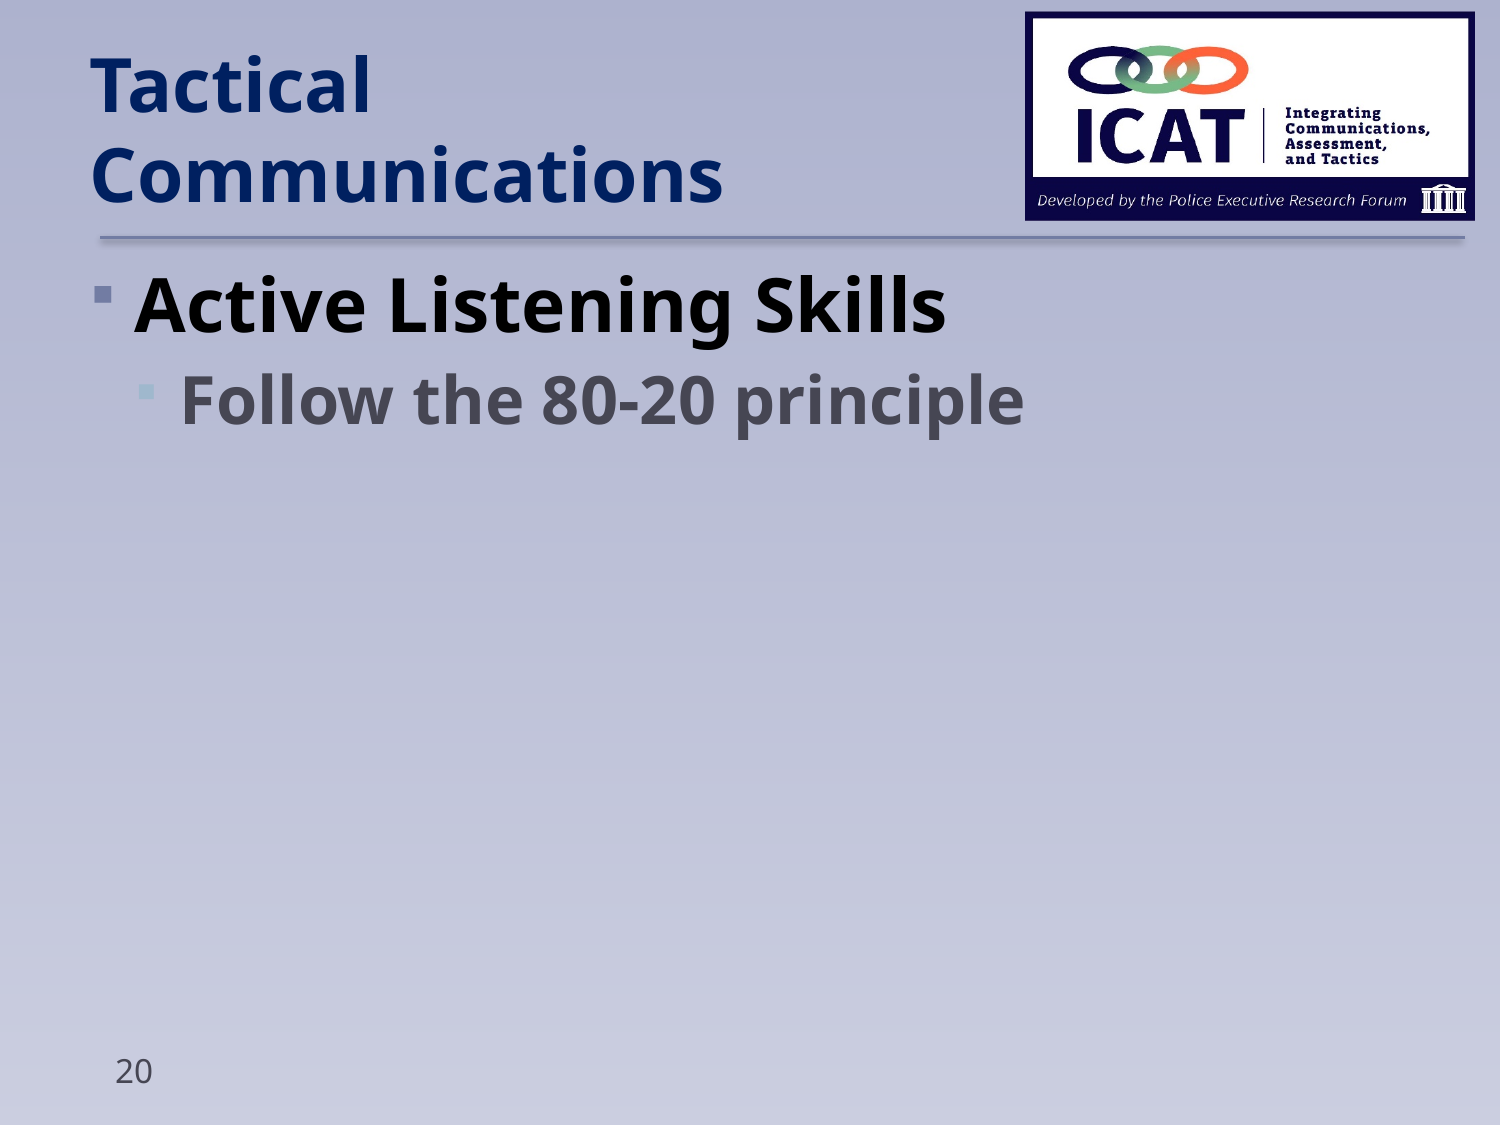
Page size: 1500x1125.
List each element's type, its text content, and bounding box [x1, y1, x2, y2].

slide_number 20 [100, 1060, 426, 1103]
title Tactical Communications [75, 24, 1018, 225]
list Active Listening Skills Follow the 80-20 principle [75, 249, 1425, 1060]
picture [1024, 11, 1476, 221]
